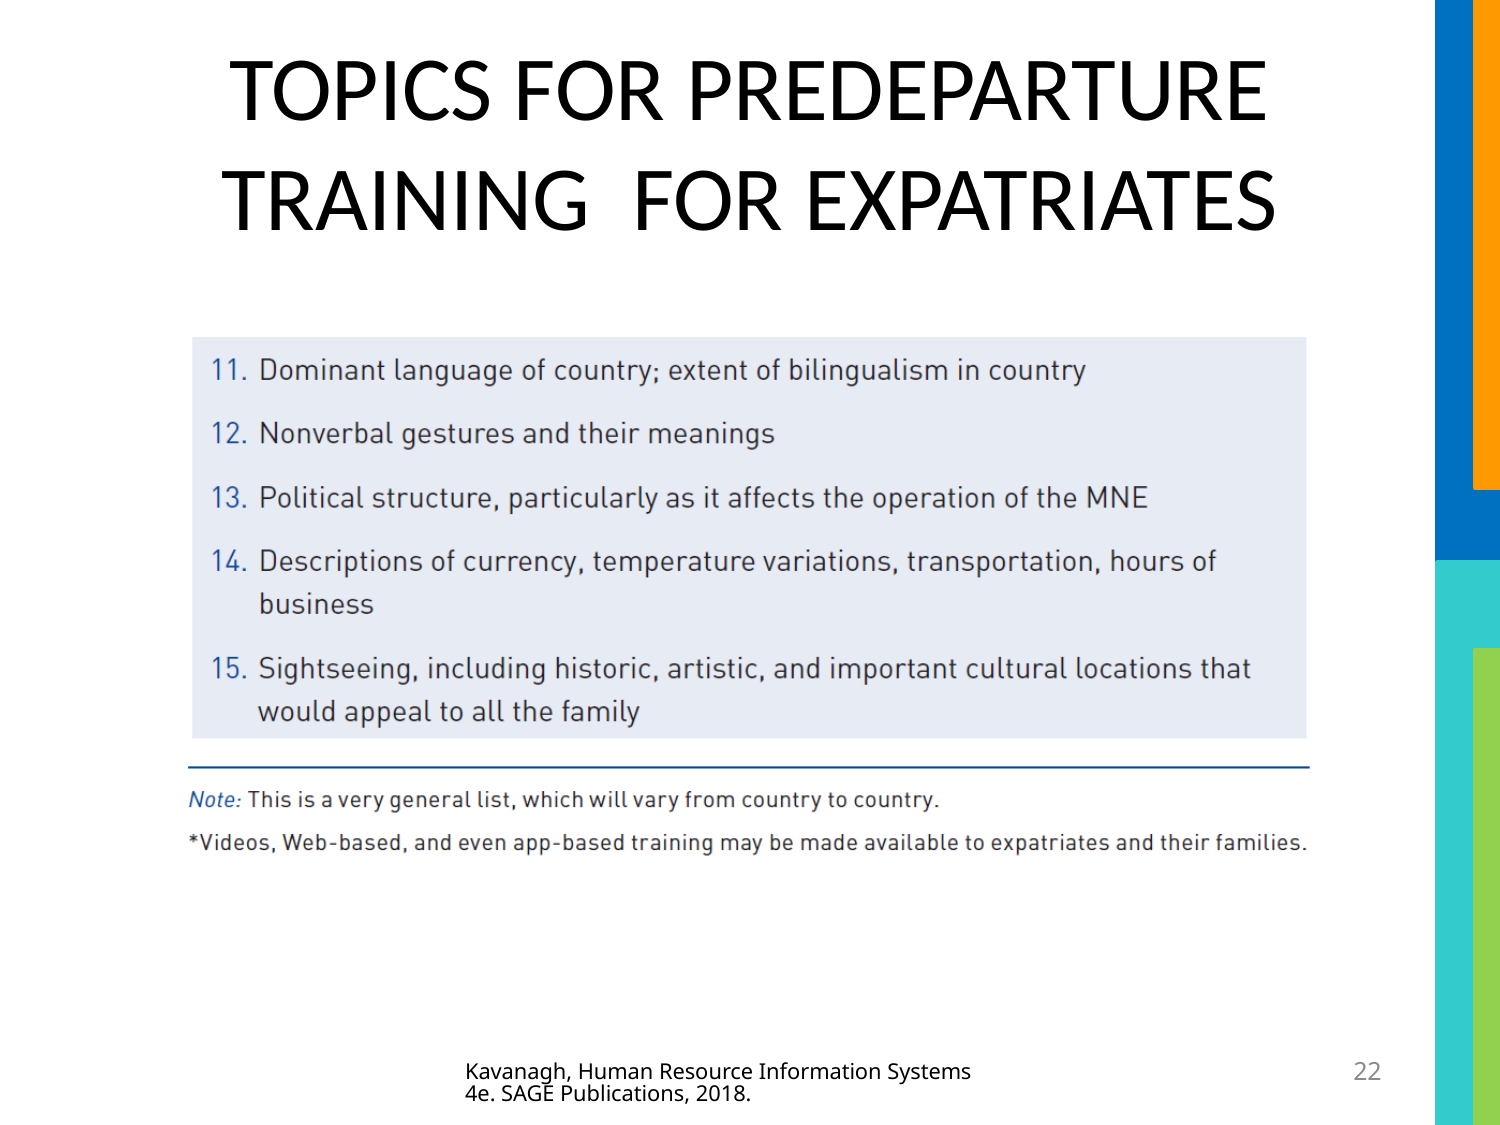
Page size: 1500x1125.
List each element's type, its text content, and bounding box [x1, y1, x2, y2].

title TOPICS FOR PREDEPARTURE TRAINING FOR EXPATRIATES [75, 45, 1425, 233]
slide_number 22 [1059, 1042, 1397, 1103]
picture [187, 337, 1314, 863]
footer Kavanagh, Human Resource Information Systems 4e. SAGE Publications, 2018. [450, 1042, 1004, 1103]
